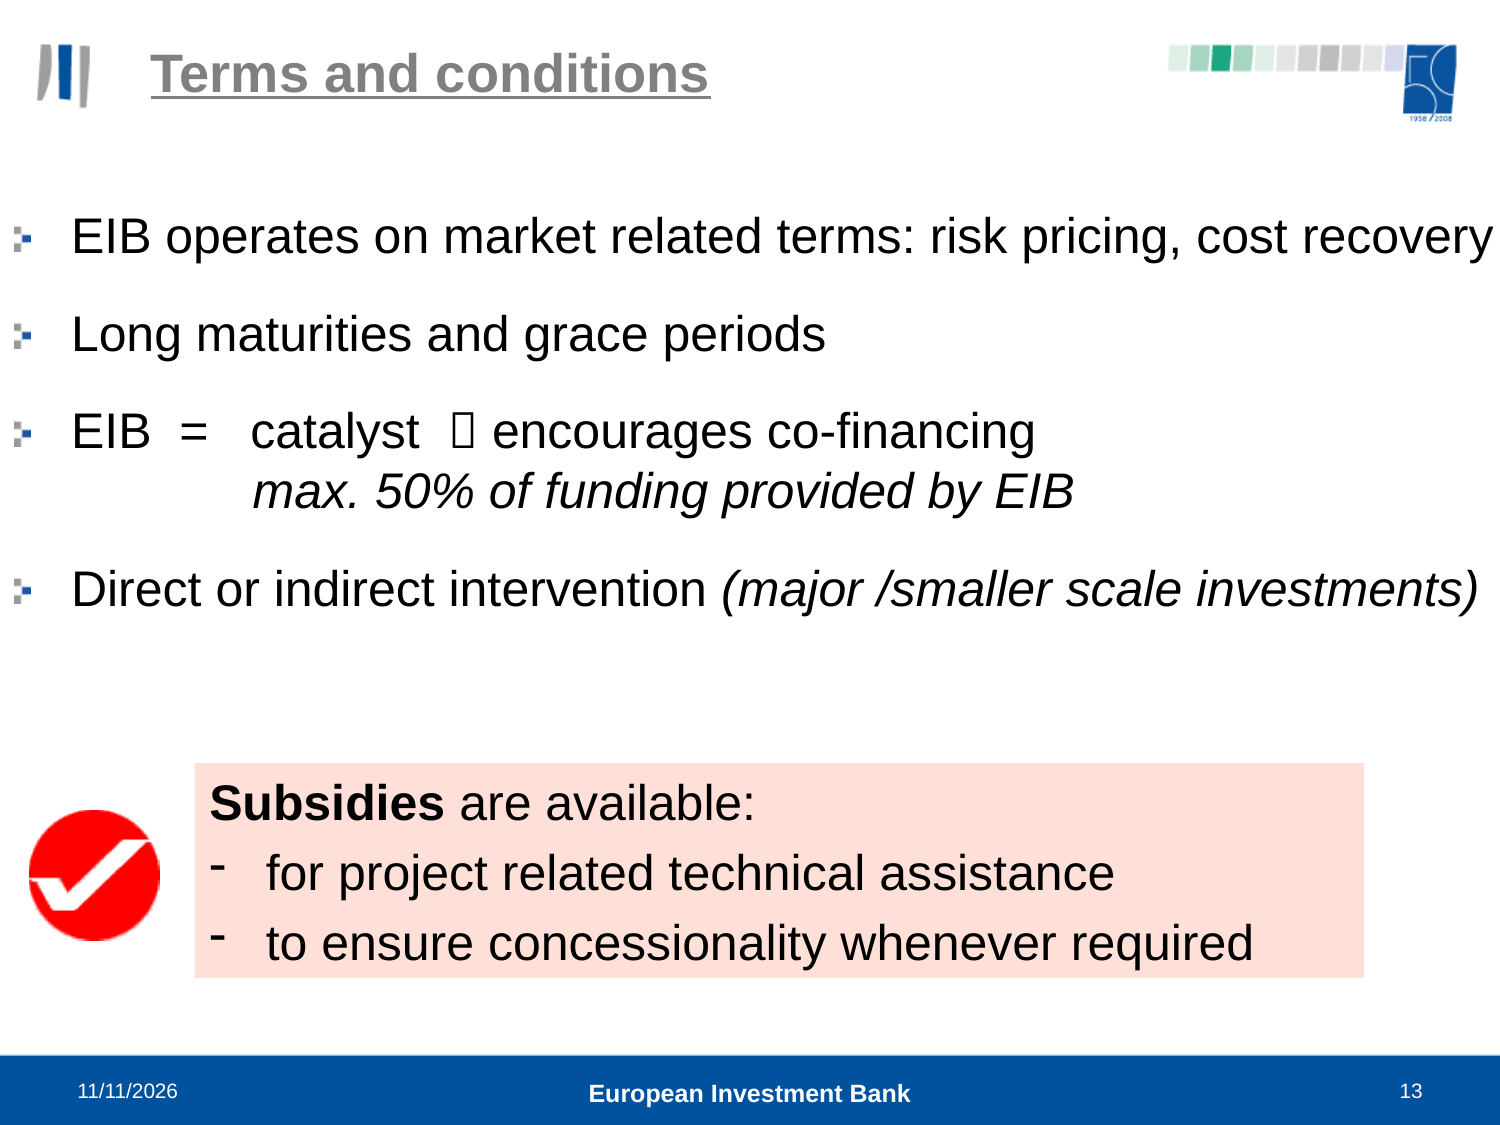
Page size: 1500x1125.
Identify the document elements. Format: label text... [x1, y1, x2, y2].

picture [0, 624, 1500, 1125]
footer European Investment Bank [229, 1070, 1271, 1125]
picture [14, 568, 31, 604]
title Terms and conditions [135, 30, 1318, 150]
picture [14, 313, 31, 349]
slide_number 13 [1274, 1070, 1438, 1125]
text_box Subsidies are available: for project related technical assistance to ensure concessionality whenever required [194, 763, 1365, 978]
text_box EIB operates on market related terms: risk pricing, cost recovery Long maturities and grace periods EIB = catalyst  encourages co-financing max. 50% of funding provided by EIB Direct or indirect intervention (major /smaller scale investments) [0, 196, 1500, 624]
picture [14, 216, 31, 252]
picture [0, 0, 1500, 196]
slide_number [62, 1070, 226, 1125]
picture [14, 411, 31, 447]
list [176, 624, 1382, 987]
